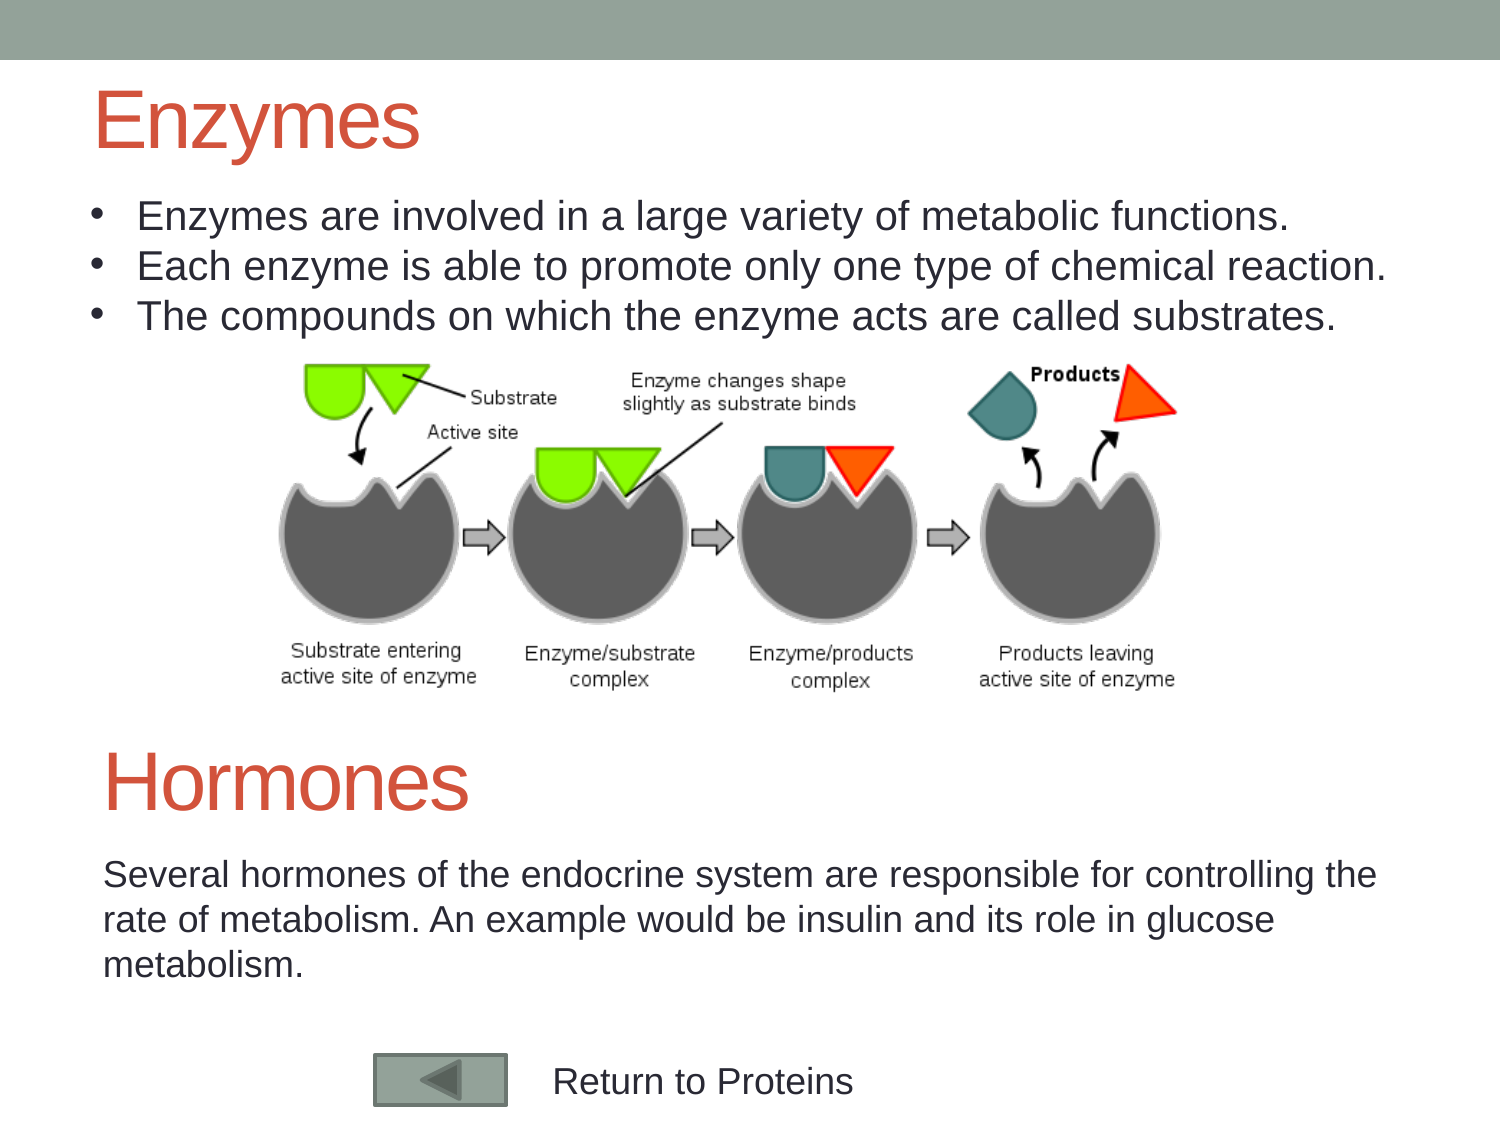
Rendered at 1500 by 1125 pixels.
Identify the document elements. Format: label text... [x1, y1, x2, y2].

text_box Hormones [87, 710, 1438, 843]
text_box Return to Proteins [537, 1049, 888, 1110]
text_box Enzymes are involved in a large variety of metabolic functions. Each enzyme is able to promote only one type of chemical reaction. The compounds on which the enzyme acts are called substrates. [74, 181, 1438, 347]
text_box Several hormones of the endocrine system are responsible for controlling the rate of metabolism. An example would be insulin and its role in glucose metabolism. [88, 842, 1400, 992]
text_box [373, 1053, 508, 1107]
picture [262, 347, 1193, 712]
title Enzymes [77, 50, 1428, 181]
